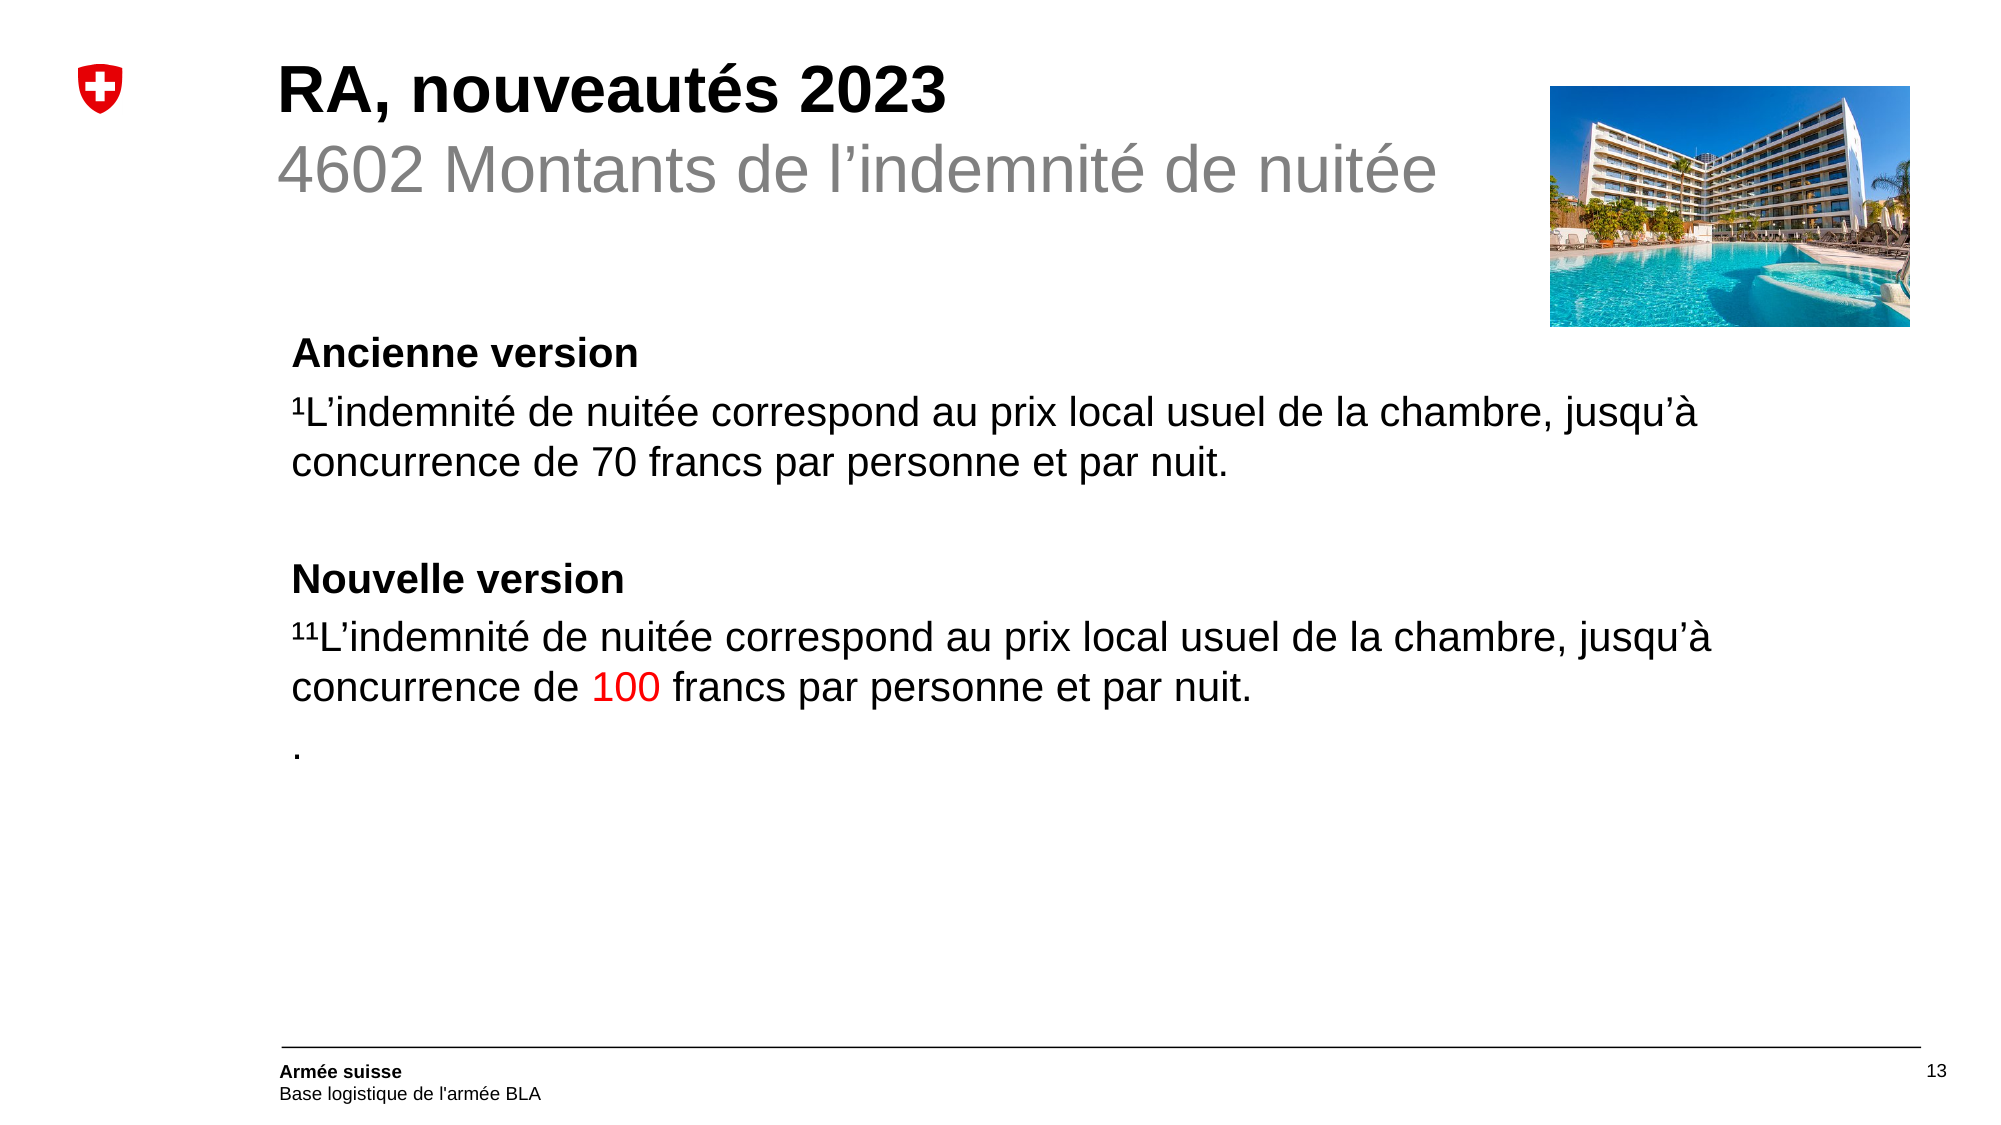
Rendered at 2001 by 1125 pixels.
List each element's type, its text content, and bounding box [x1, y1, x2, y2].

title RA, nouveautés 2023 4602 Montants de l’indemnité de nuitée [277, 45, 1910, 209]
picture [1550, 86, 1910, 327]
list Ancienne version ¹L’indemnité de nuitée correspond au prix local usuel de la chambre, jusqu’à concurrence de 70 francs par personne et par nuit. Nouvelle version ¹¹L’indemnité de nuitée correspond au prix local usuel de la chambre, jusqu’à concurrence de 100 francs par personne et par nuit. . [290, 326, 1910, 983]
picture [78, 64, 123, 115]
